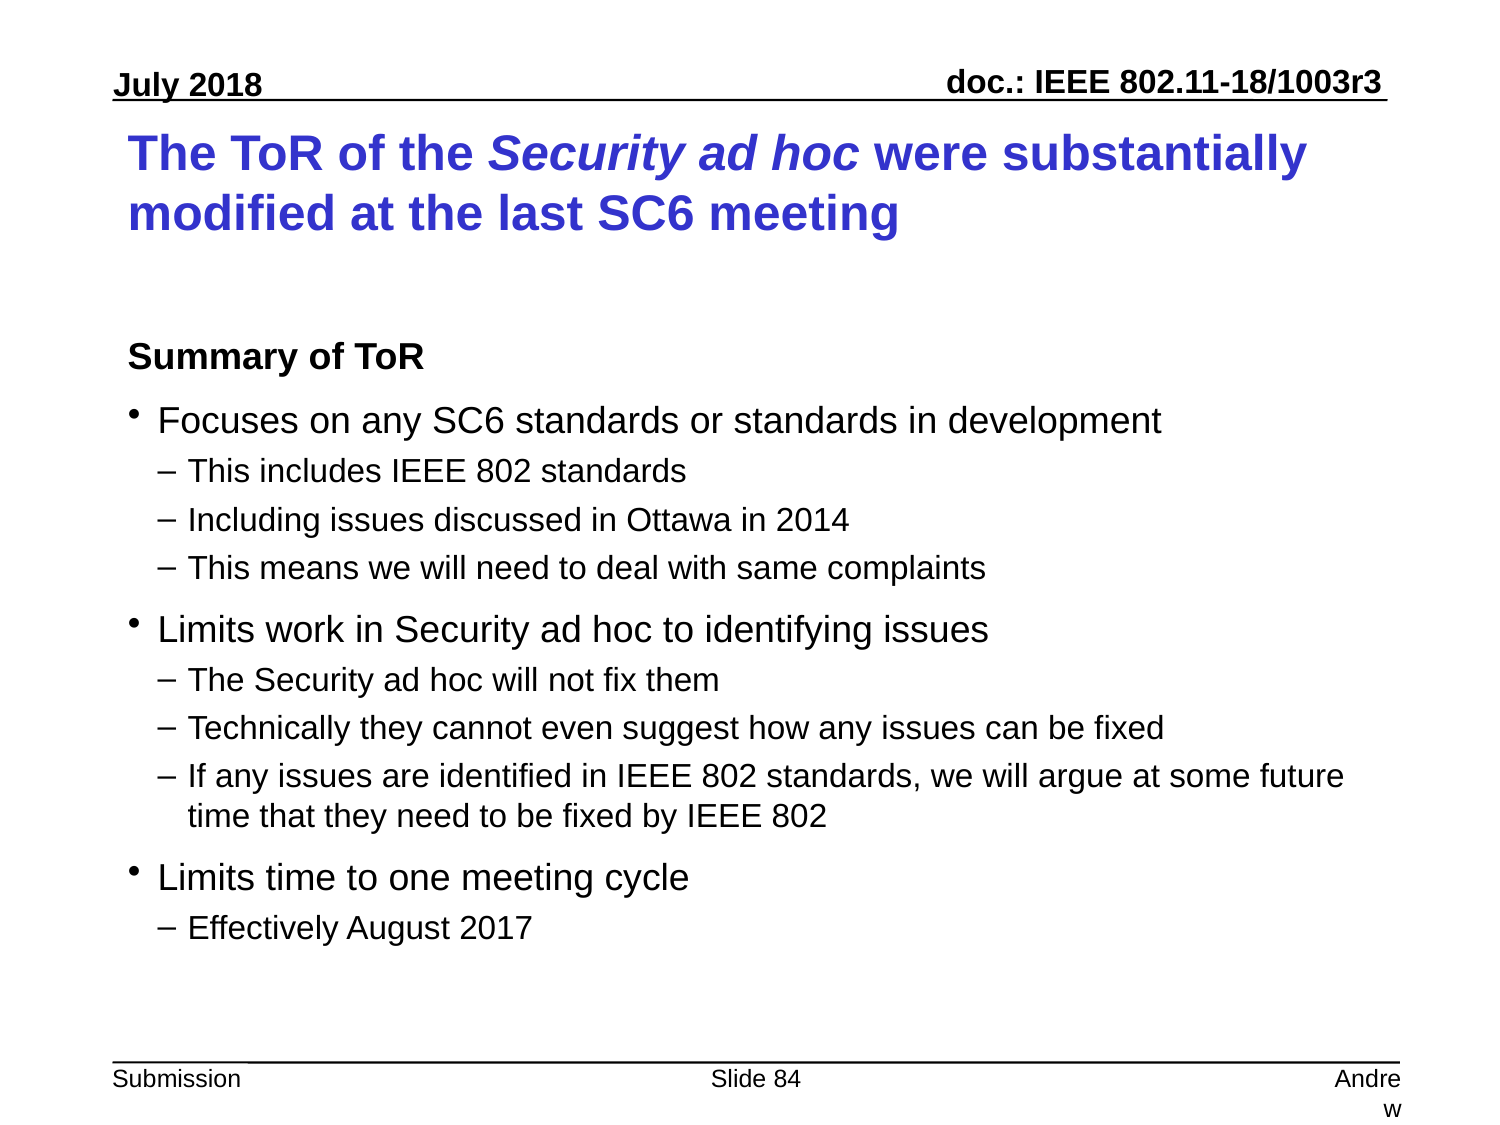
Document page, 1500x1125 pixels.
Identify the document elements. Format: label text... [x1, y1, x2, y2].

list Summary of ToR Focuses on any SC6 standards or standards in development This includes IEEE 802 standards Including issues discussed in Ottawa in 2014 This means we will need to deal with same complaints Limits work in Security ad hoc to identifying issues The Security ad hoc will not fix them Technically they cannot even suggest how any issues can be fixed If any issues are identified in IEEE 802 standards, we will argue at some future time that they need to be fixed by IEEE 802 Limits time to one meeting cycle Effectively August 2017 [112, 324, 1388, 1000]
slide_number Slide 84 [709, 1061, 803, 1093]
title The ToR of the Security ad hoc were substantially modified at the last SC6 meeting [112, 112, 1388, 288]
footer Andrew Myles, Cisco [1320, 1061, 1402, 1093]
